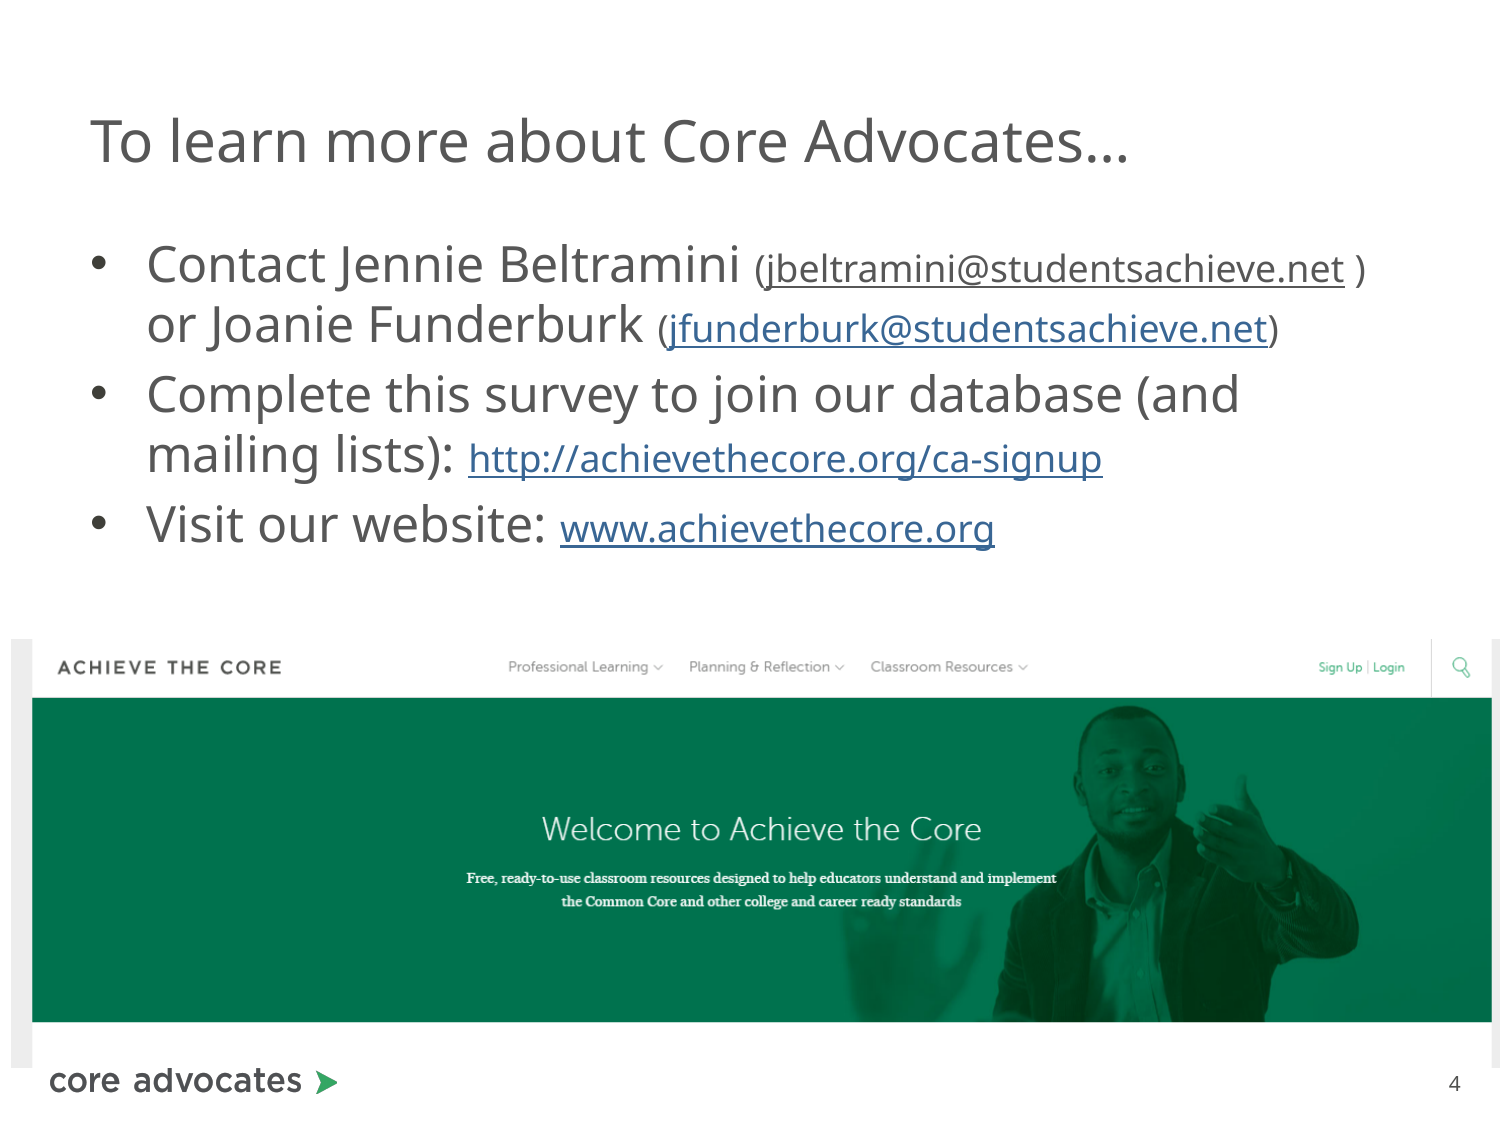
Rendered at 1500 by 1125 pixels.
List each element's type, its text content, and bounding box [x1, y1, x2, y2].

title To learn more about Core Advocates… [75, 45, 1425, 224]
picture [11, 639, 1500, 1094]
list Contact Jennie Beltramini (jbeltramini@studentsachieve.net ) or Joanie Funderburk (jfunderburk@studentsachieve.net) Complete this survey to join our database (and mailing lists): http://achievethecore.org/ca-signup Visit our website: www.achievethecore.org [75, 224, 1425, 638]
